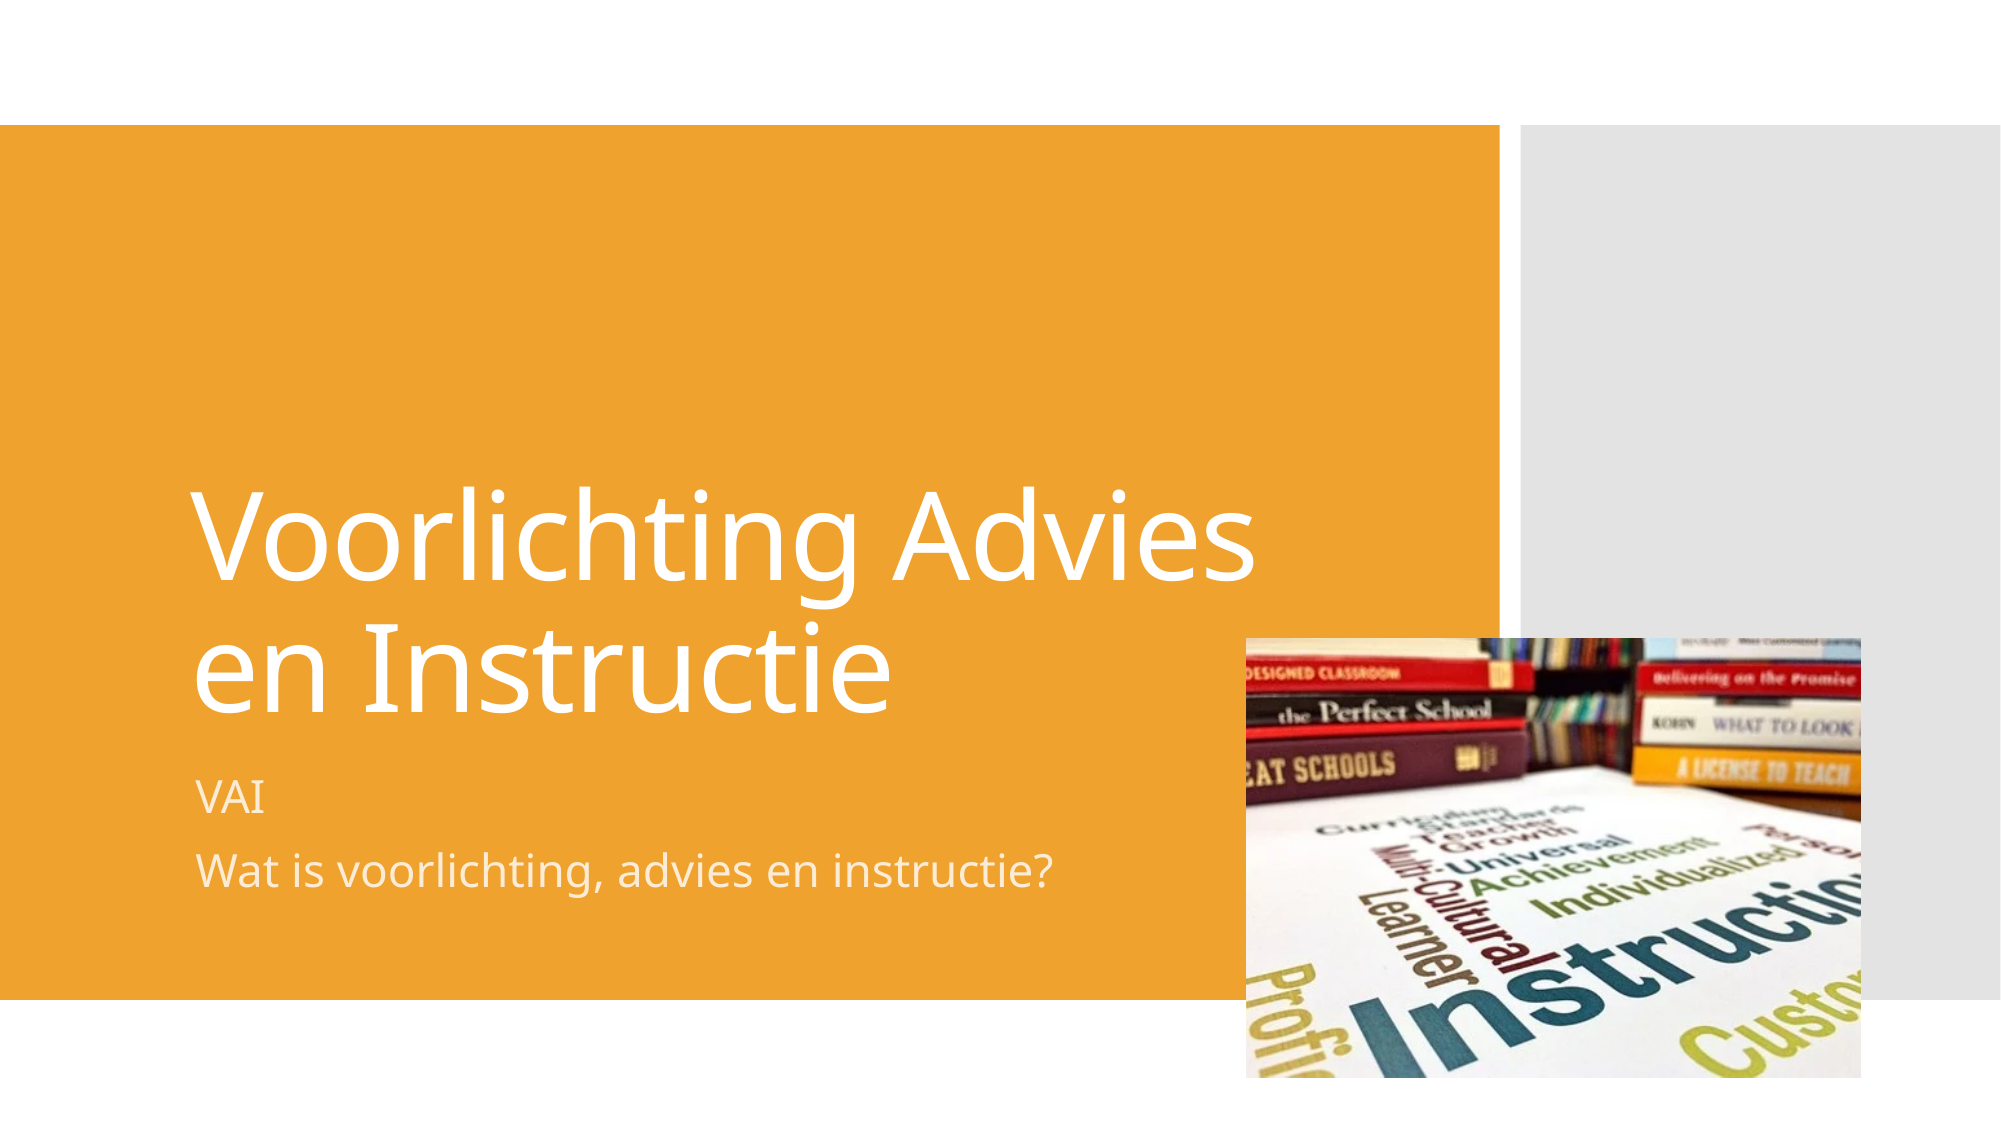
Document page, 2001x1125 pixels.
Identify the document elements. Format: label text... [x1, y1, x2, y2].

title Voorlichting Advies en Instructie [175, 213, 1376, 747]
subtitle VAI Wat is voorlichting, advies en instructie? [180, 766, 1246, 917]
picture [1246, 638, 1861, 1078]
